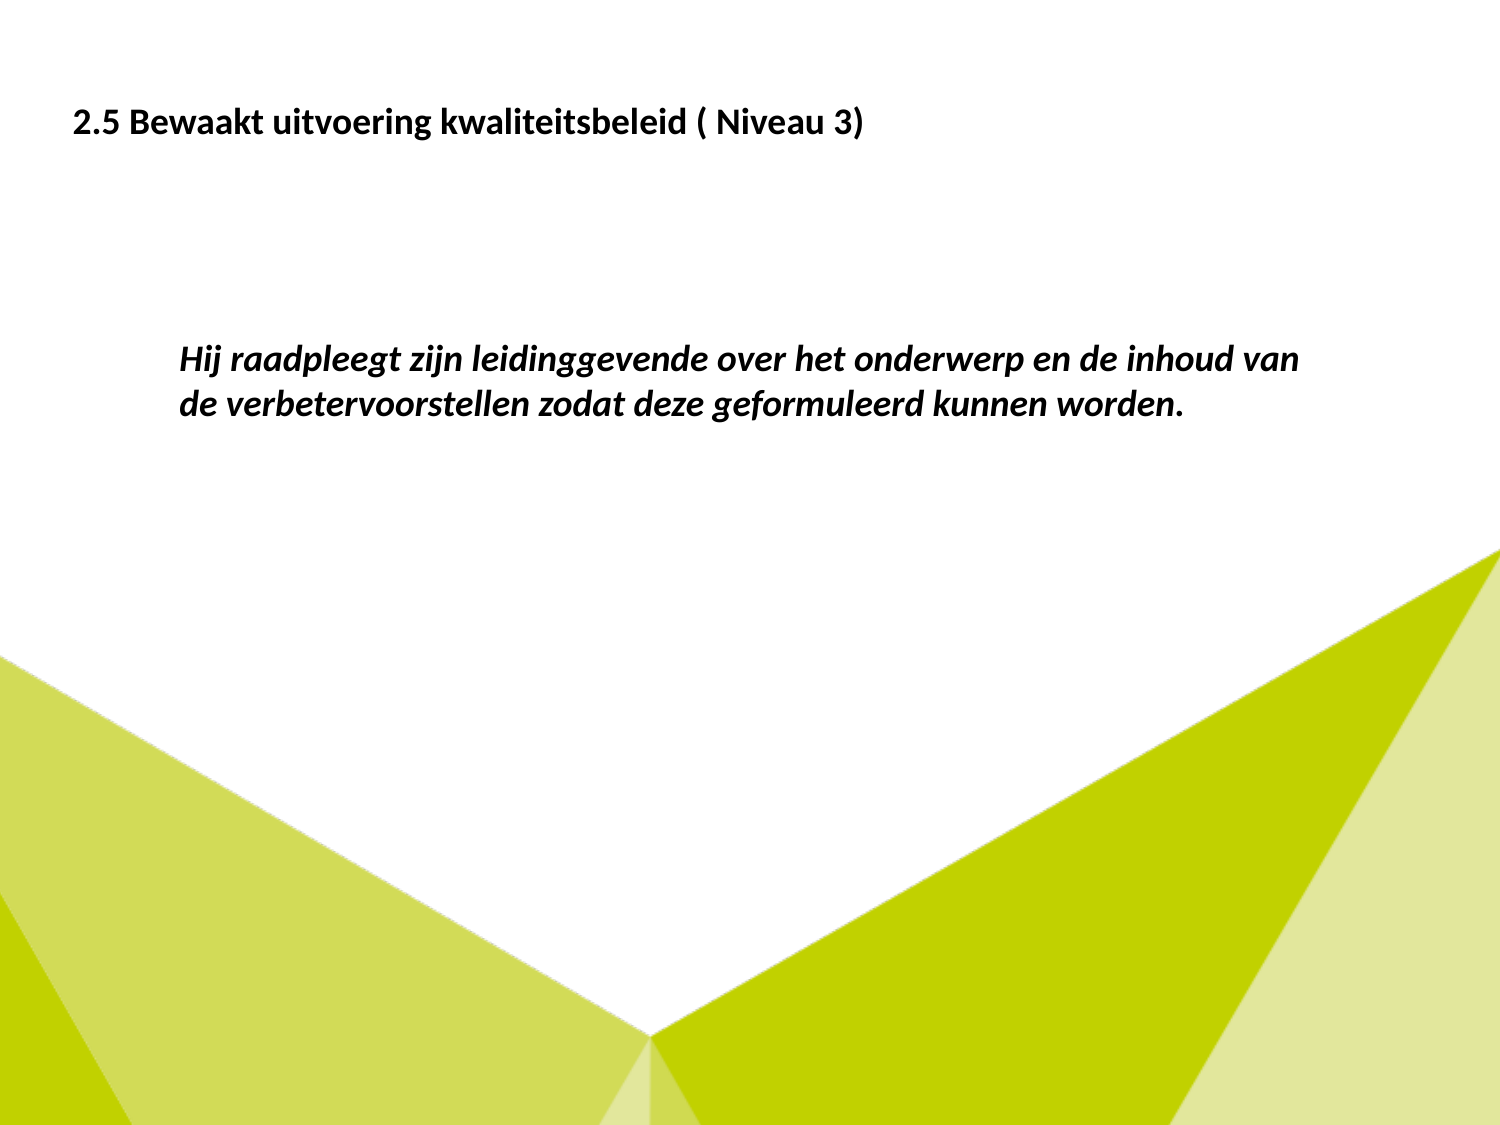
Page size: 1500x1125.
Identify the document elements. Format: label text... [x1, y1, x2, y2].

text_box Hij raadpleegt zijn leidinggevende over het onderwerp en de inhoud van de verbetervoorstellen zodat deze geformuleerd kunnen worden. [164, 326, 1334, 474]
picture [0, 475, 1500, 1125]
text_box 2.5 Bewaakt uitvoering kwaliteitsbeleid ( Niveau 3) [57, 89, 1391, 150]
